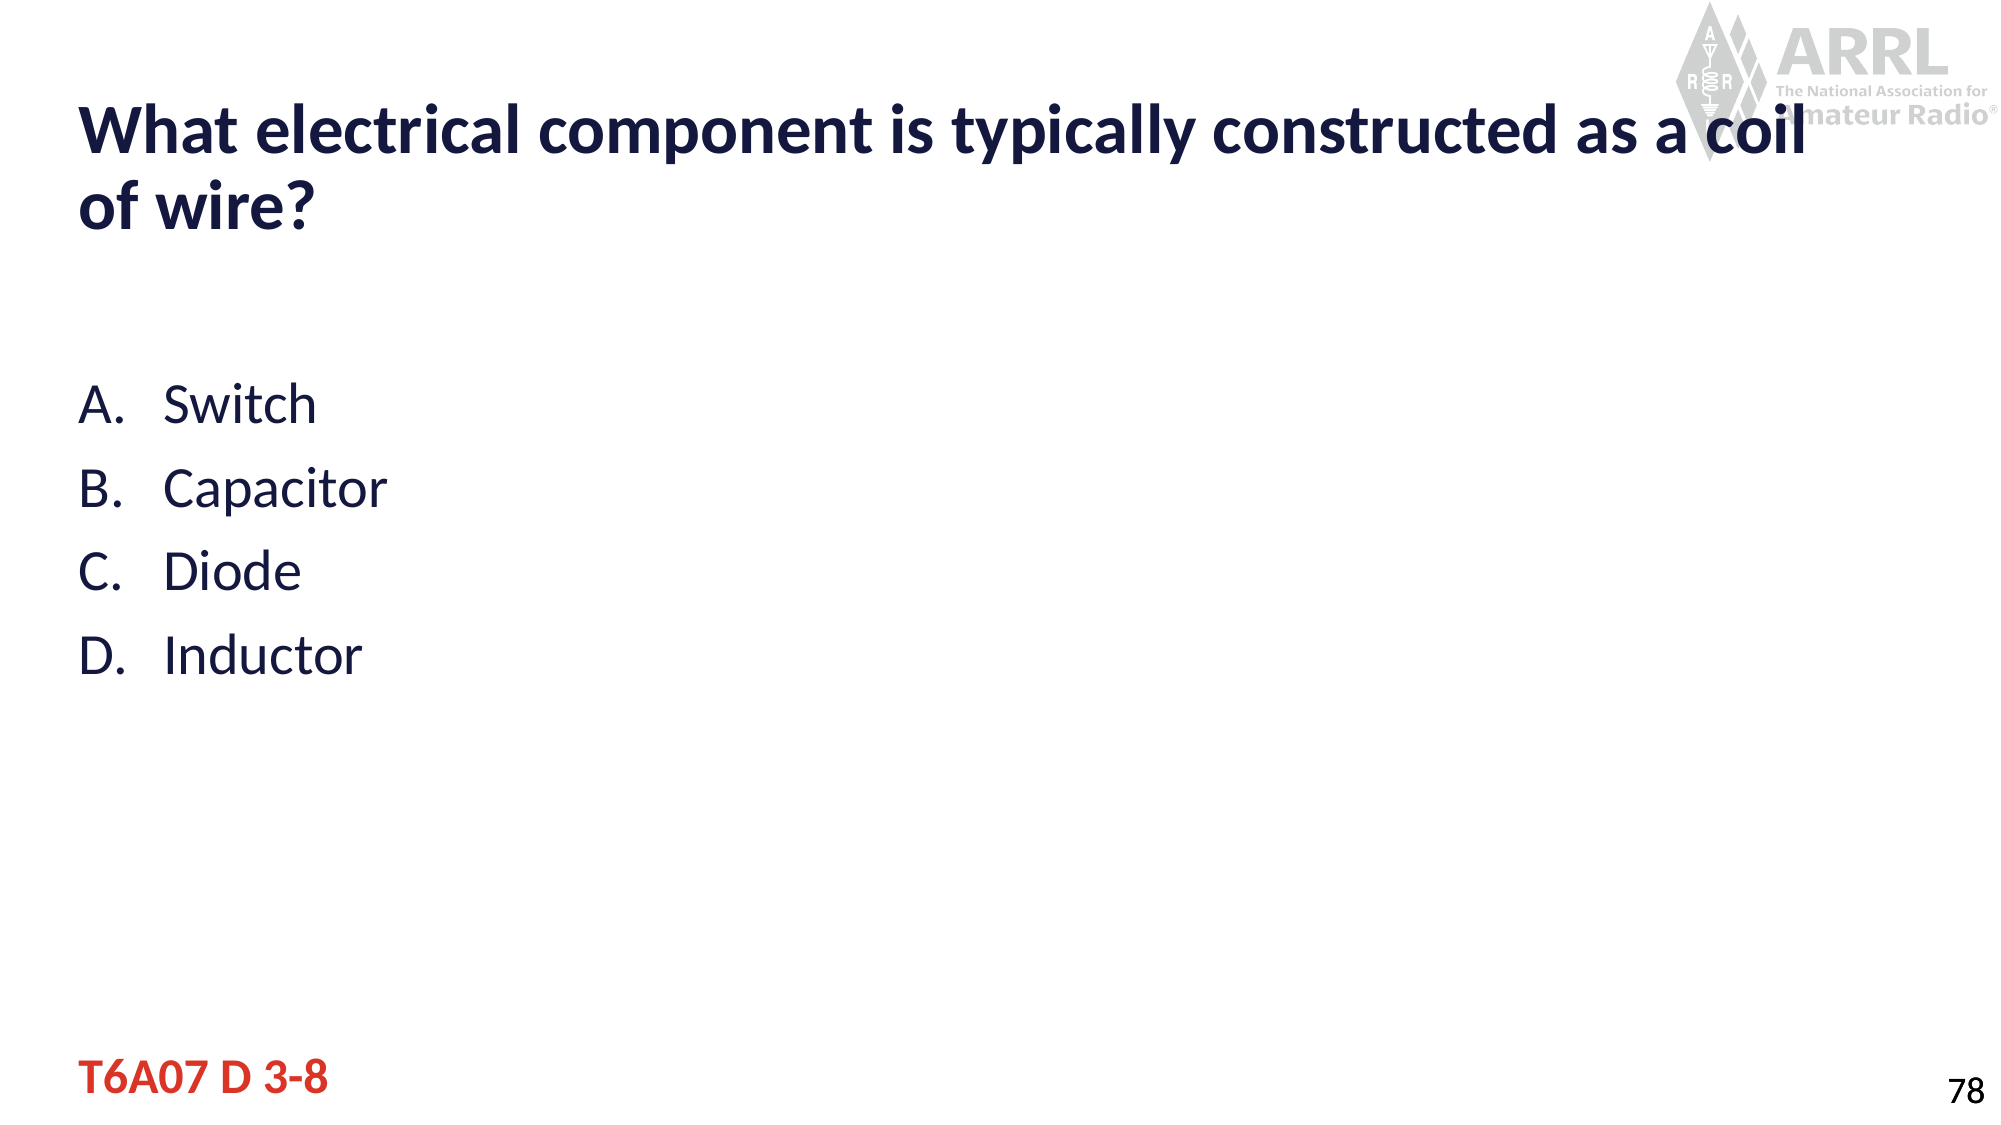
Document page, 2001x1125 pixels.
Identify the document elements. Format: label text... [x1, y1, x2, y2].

picture [1674, 0, 2000, 164]
list Switch Capacitor Diode Inductor [63, 365, 1863, 989]
title What electrical component is typically constructed as a coil of wire? [63, 59, 1863, 278]
text_box T6A07 D 3-8 [63, 1036, 921, 1112]
